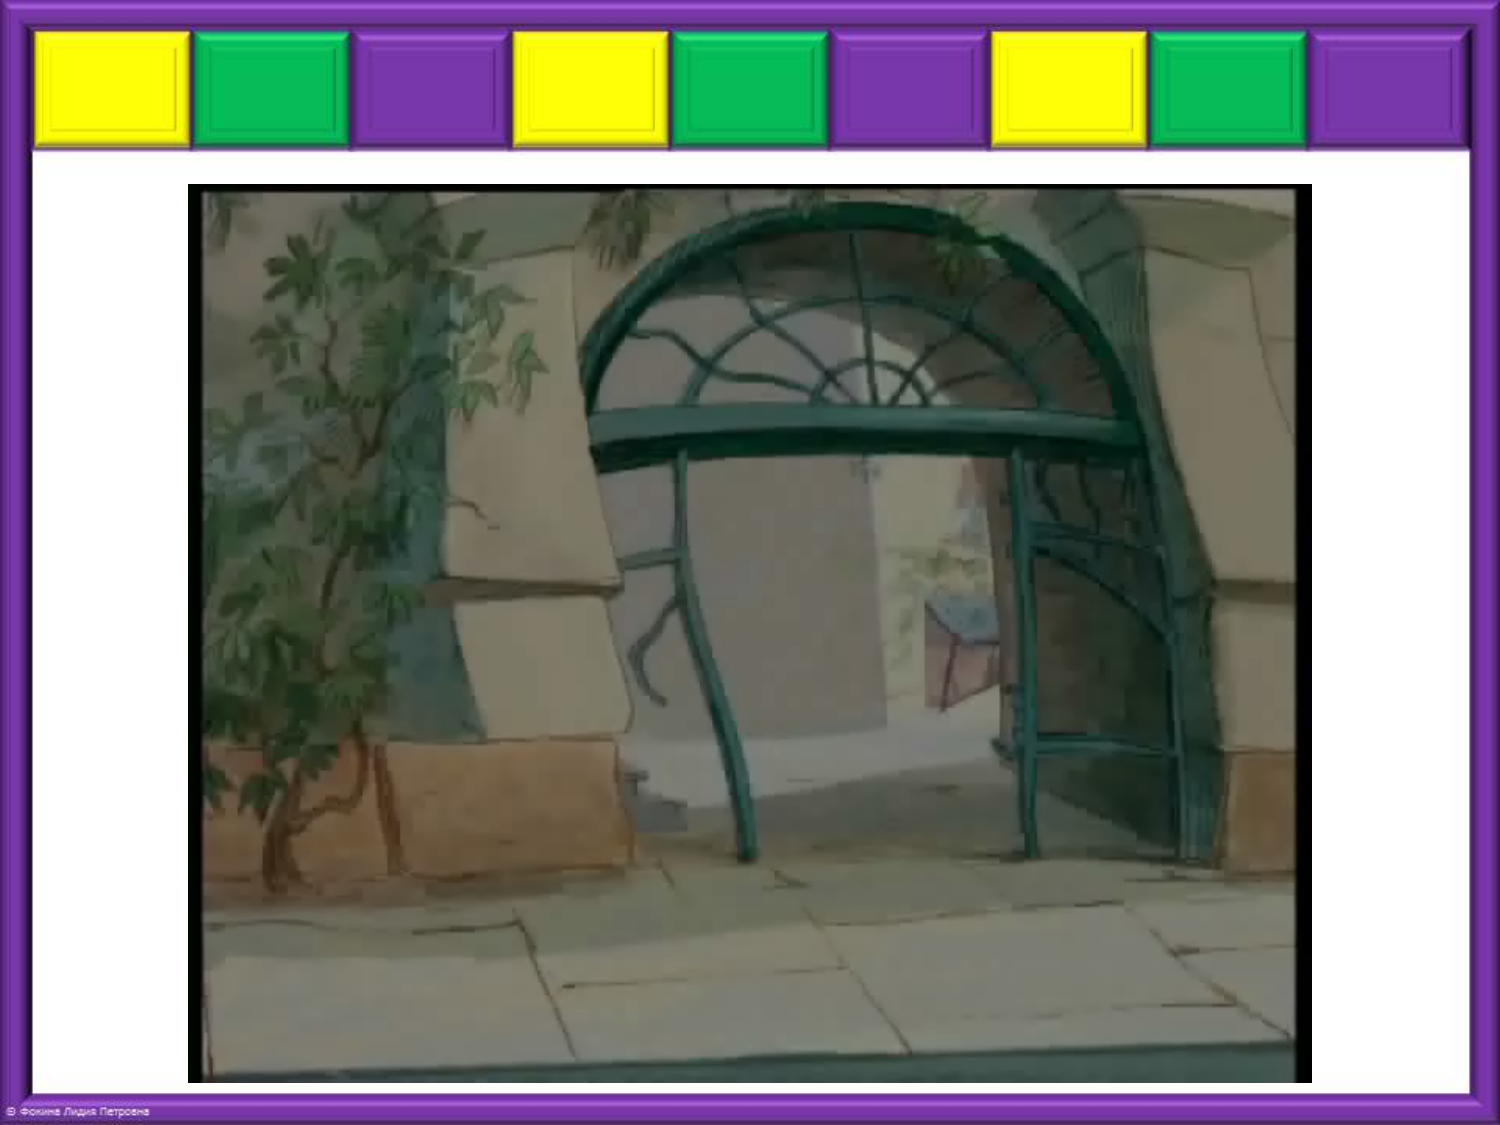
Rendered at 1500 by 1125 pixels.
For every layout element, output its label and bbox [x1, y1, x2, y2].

list [187, 183, 1313, 1084]
picture [0, 0, 1500, 1125]
